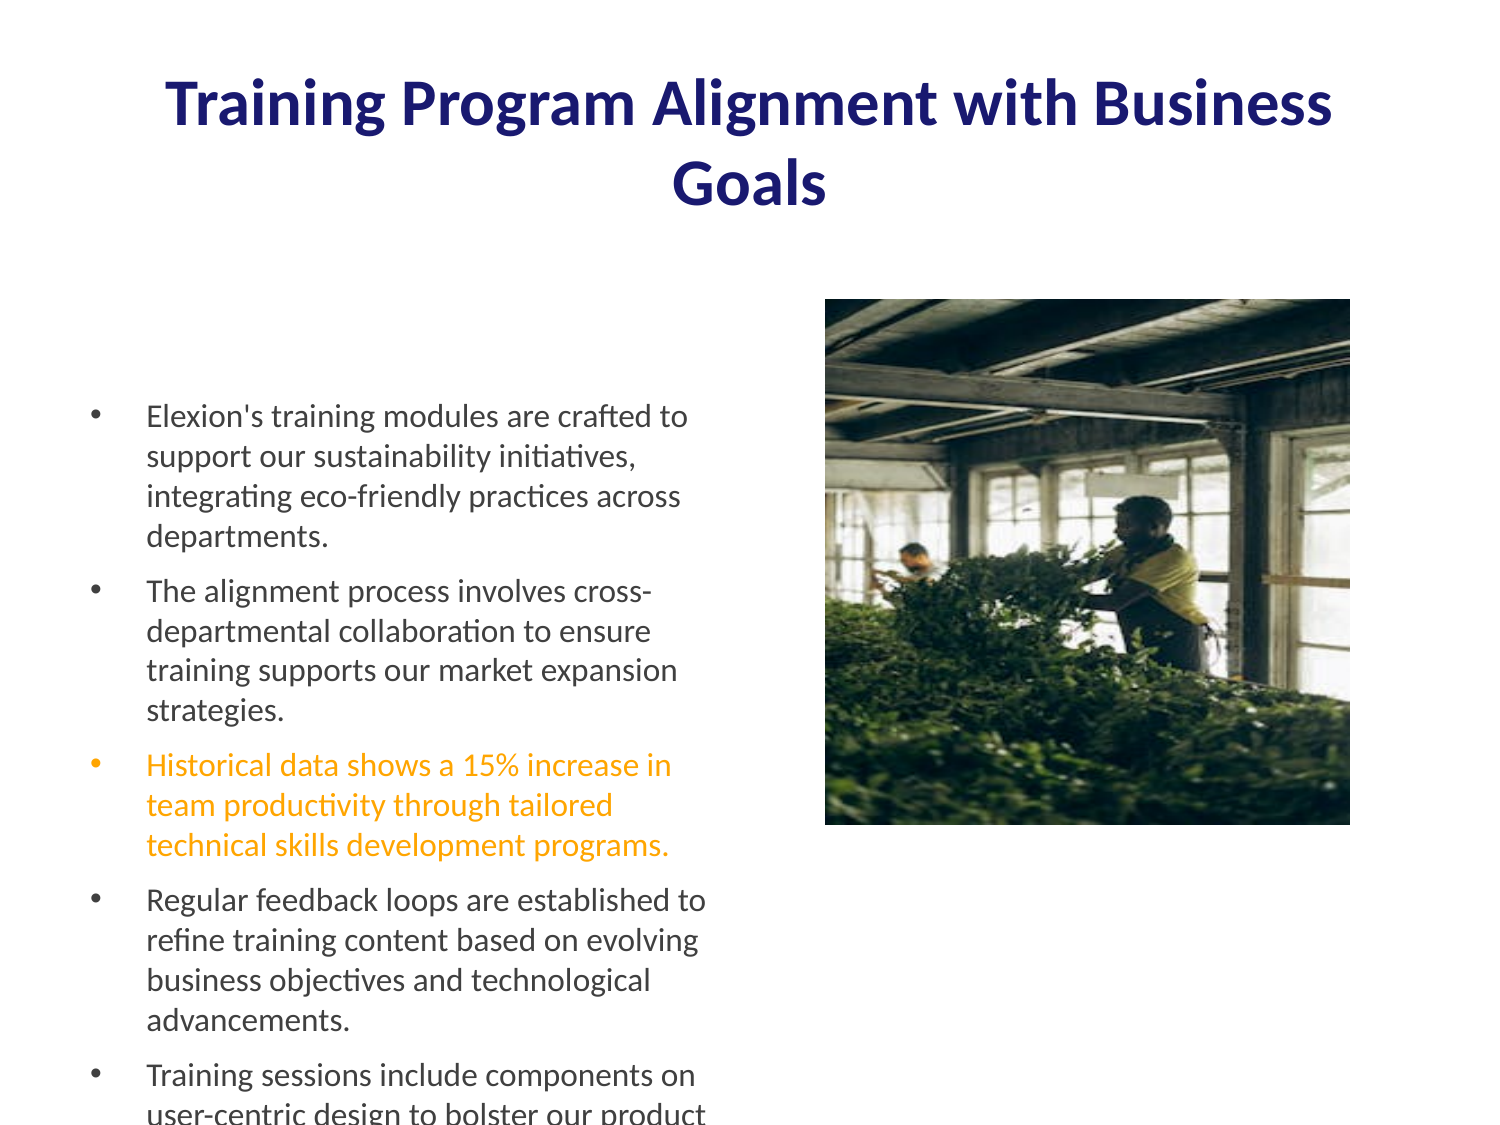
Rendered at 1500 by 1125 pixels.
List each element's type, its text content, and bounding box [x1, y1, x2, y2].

list Elexion's training modules are crafted to support our sustainability initiatives, integrating eco-friendly practices across departments. The alignment process involves cross-departmental collaboration to ensure training supports our market expansion strategies. Historical data shows a 15% increase in team productivity through tailored technical skills development programs. Regular feedback loops are established to refine training content based on evolving business objectives and technological advancements. Training sessions include components on user-centric design to bolster our product development in line with customer expectations. Strategic partnerships with tech institutes help us incorporate cutting-edge automotive technology into our curriculum. [75, 299, 750, 900]
title Training Program Alignment with Business Goals [75, 45, 1425, 233]
picture [824, 299, 1351, 826]
